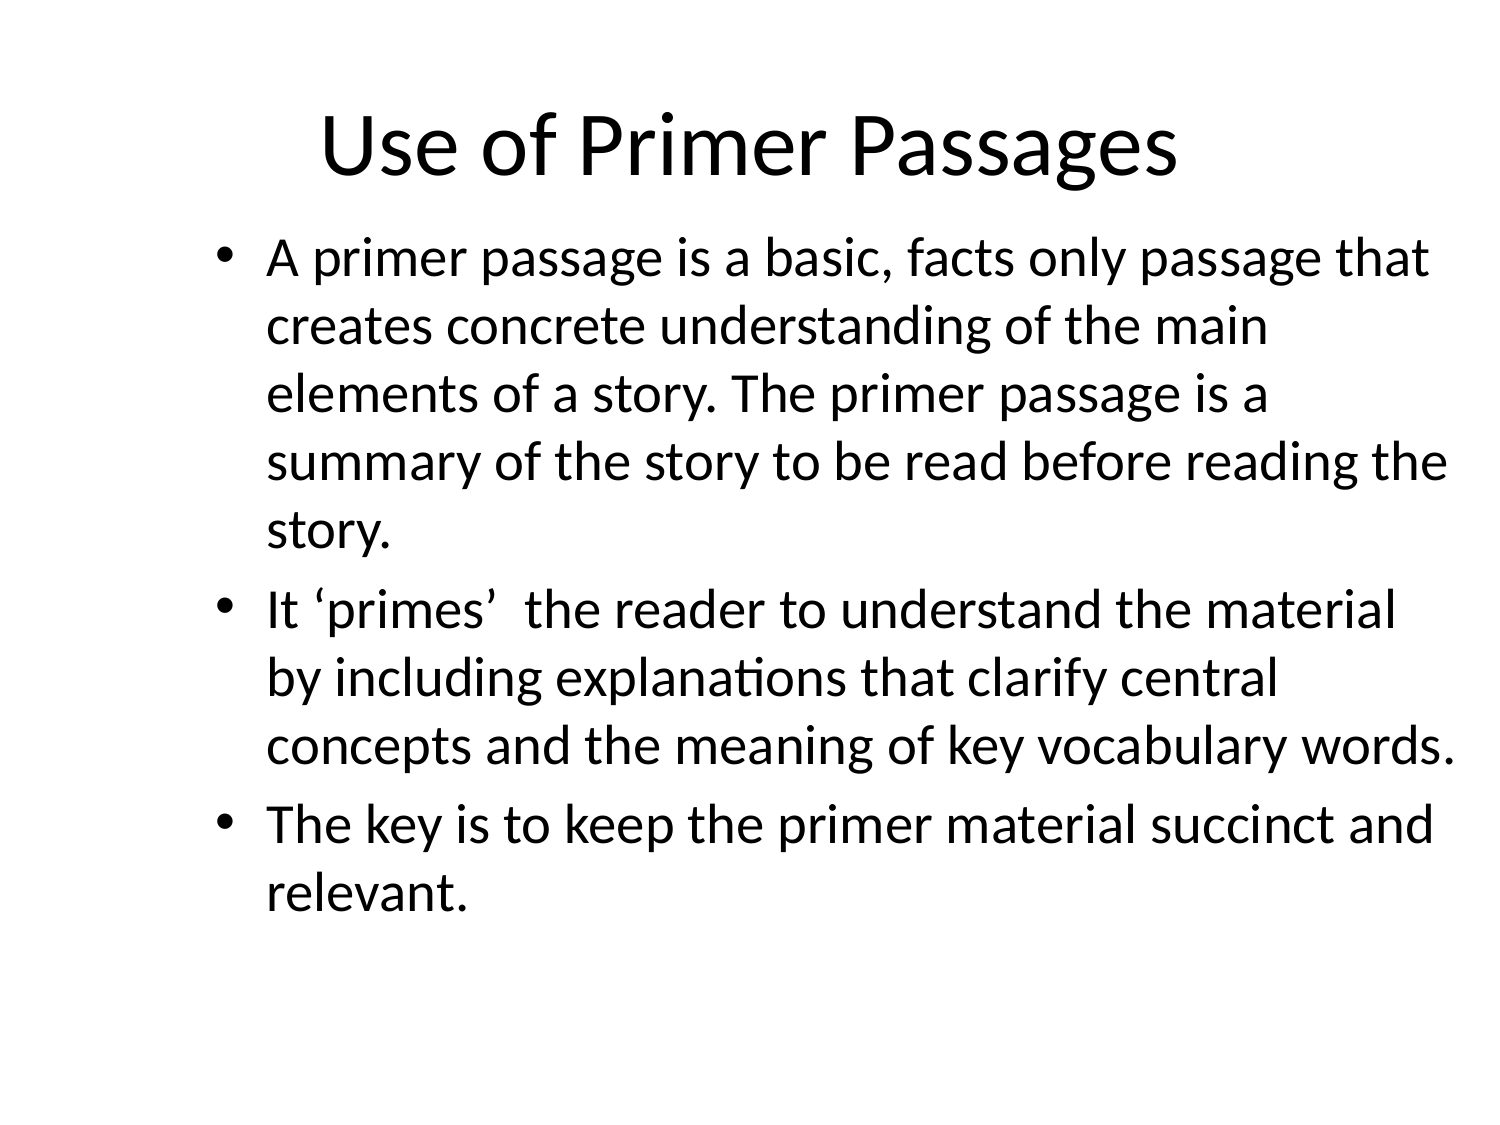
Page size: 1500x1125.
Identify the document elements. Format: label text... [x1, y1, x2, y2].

title Use of Primer Passages [75, 45, 1425, 233]
list A primer passage is a basic, facts only passage that creates concrete understanding of the main elements of a story. The primer passage is a summary of the story to be read before reading the story. It ‘primes’ the reader to understand the material by including explanations that clarify central concepts and the meaning of key vocabulary words. The key is to keep the primer material succinct and relevant. [200, 212, 1475, 988]
